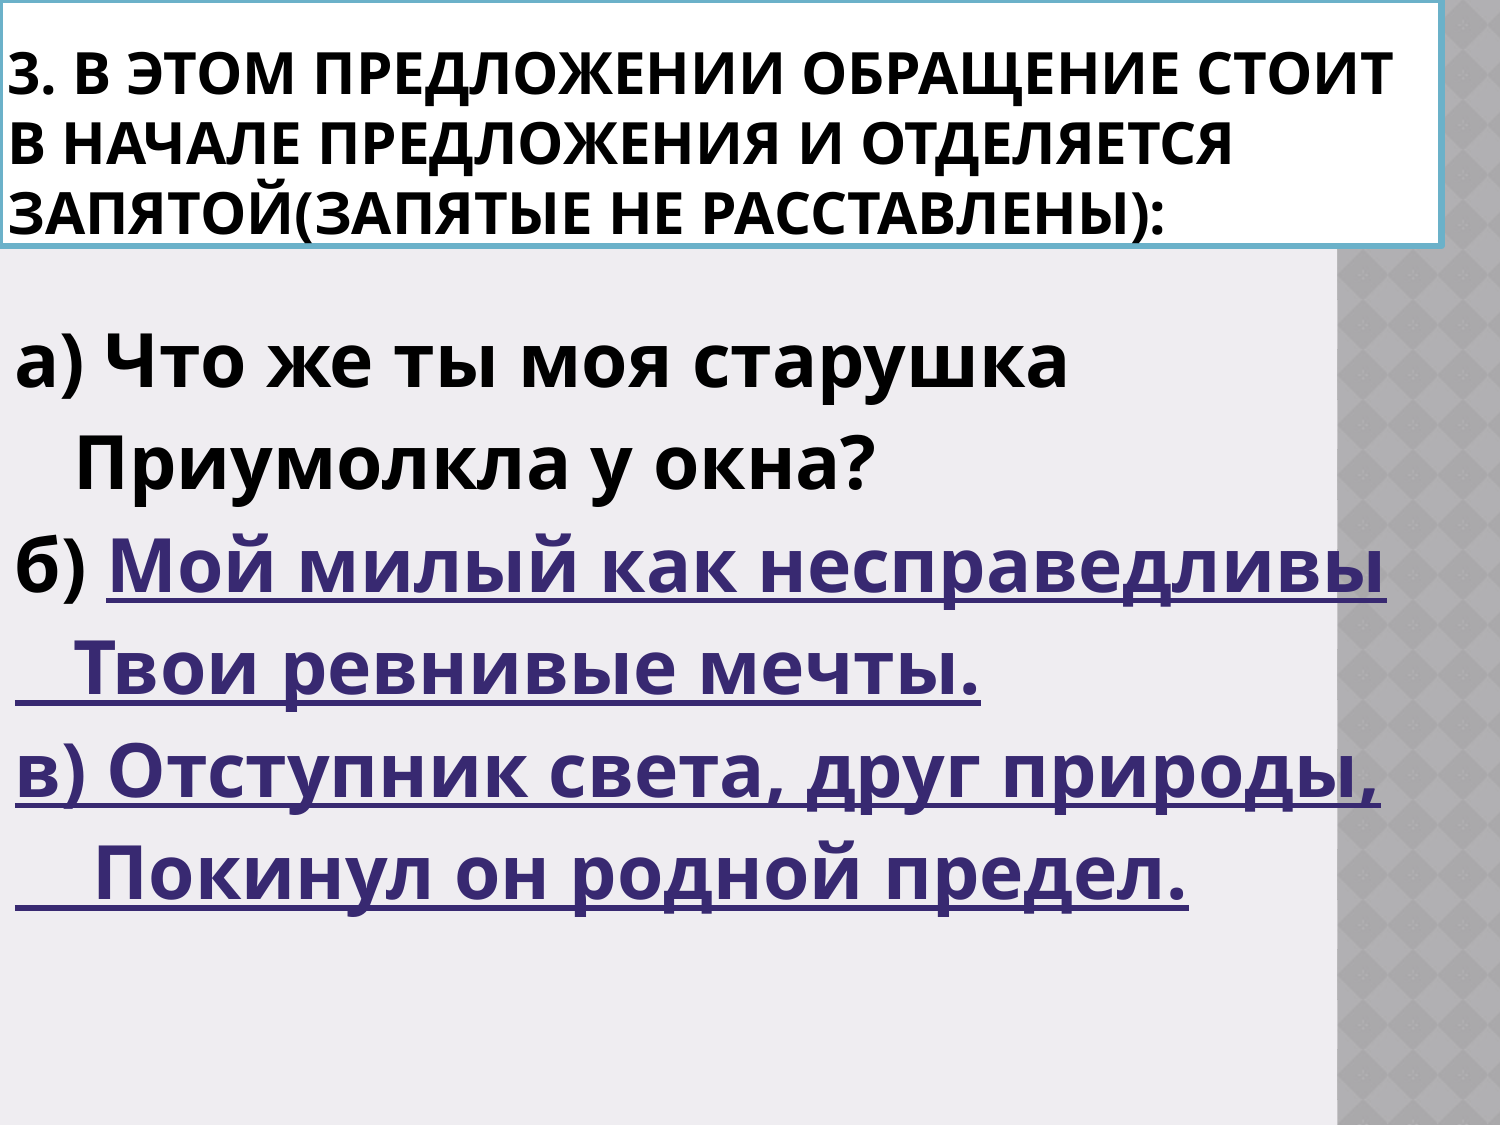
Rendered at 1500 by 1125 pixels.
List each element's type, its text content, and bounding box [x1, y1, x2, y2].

title 3. В этом предложении обращение стоит в начале предложения и отделяется запятой(запятые не расставлены): [0, 0, 1445, 249]
list а) Что же ты моя старушка Приумолкла у окна? б) Мой милый как несправедливы Твои ревнивые мечты. в) Отступник света, друг природы, Покинул он родной предел. [0, 304, 1430, 1125]
